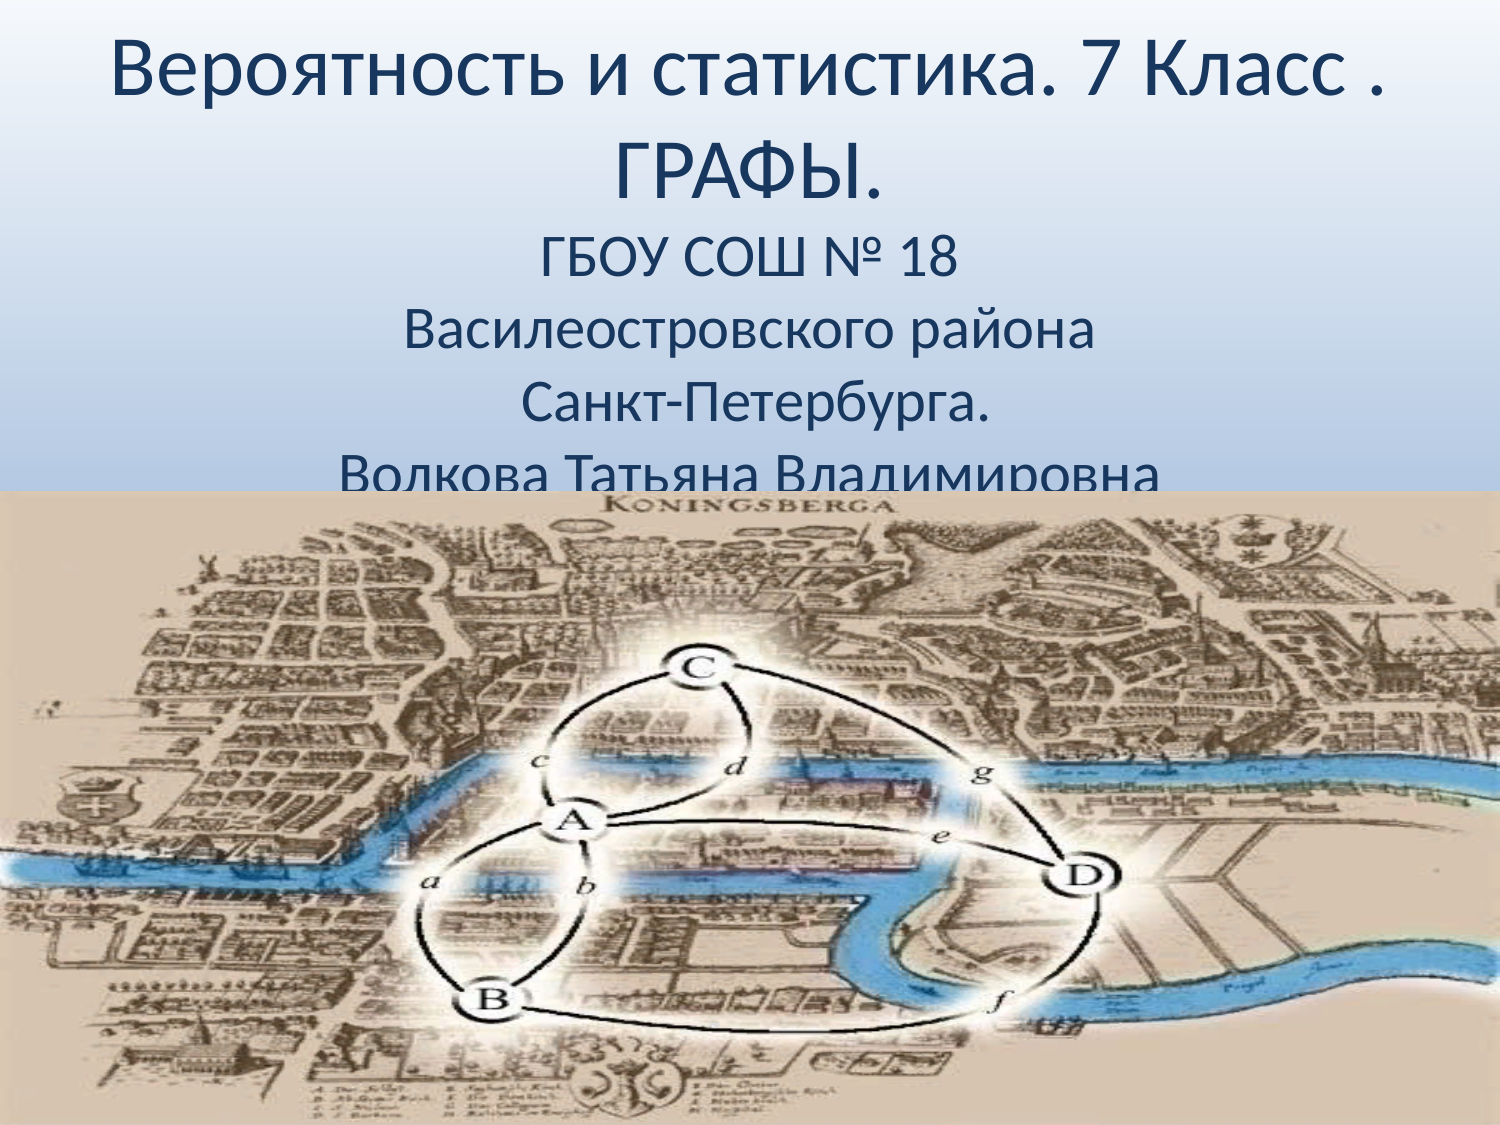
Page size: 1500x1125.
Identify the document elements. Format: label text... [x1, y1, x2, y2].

picture [0, 491, 1500, 1125]
title Вероятность и статистика. 7 Класс . ГРАФЫ. ГБОУ СОШ № 18 Василеостровского района Санкт-Петербурга. Волкова Татьяна Владимировна [0, 0, 1500, 491]
